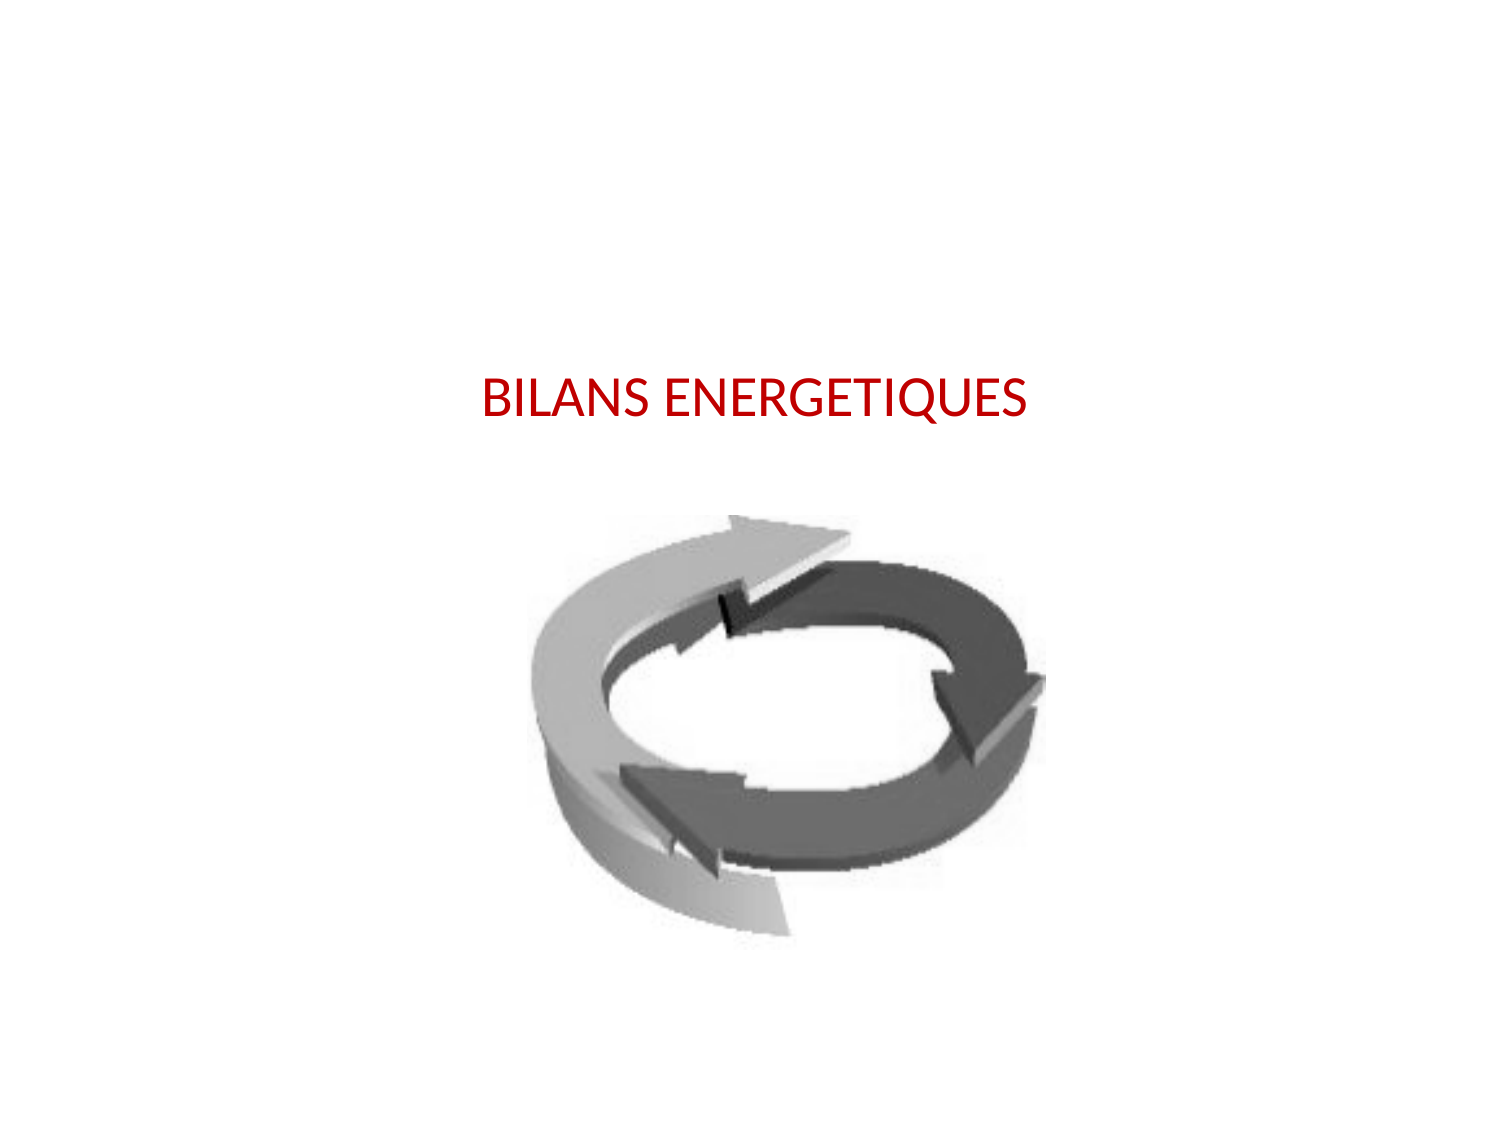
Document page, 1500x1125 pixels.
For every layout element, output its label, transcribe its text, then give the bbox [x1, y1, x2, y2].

title BILANS ENERGETIQUES [117, 281, 1393, 523]
picture [527, 515, 1046, 951]
